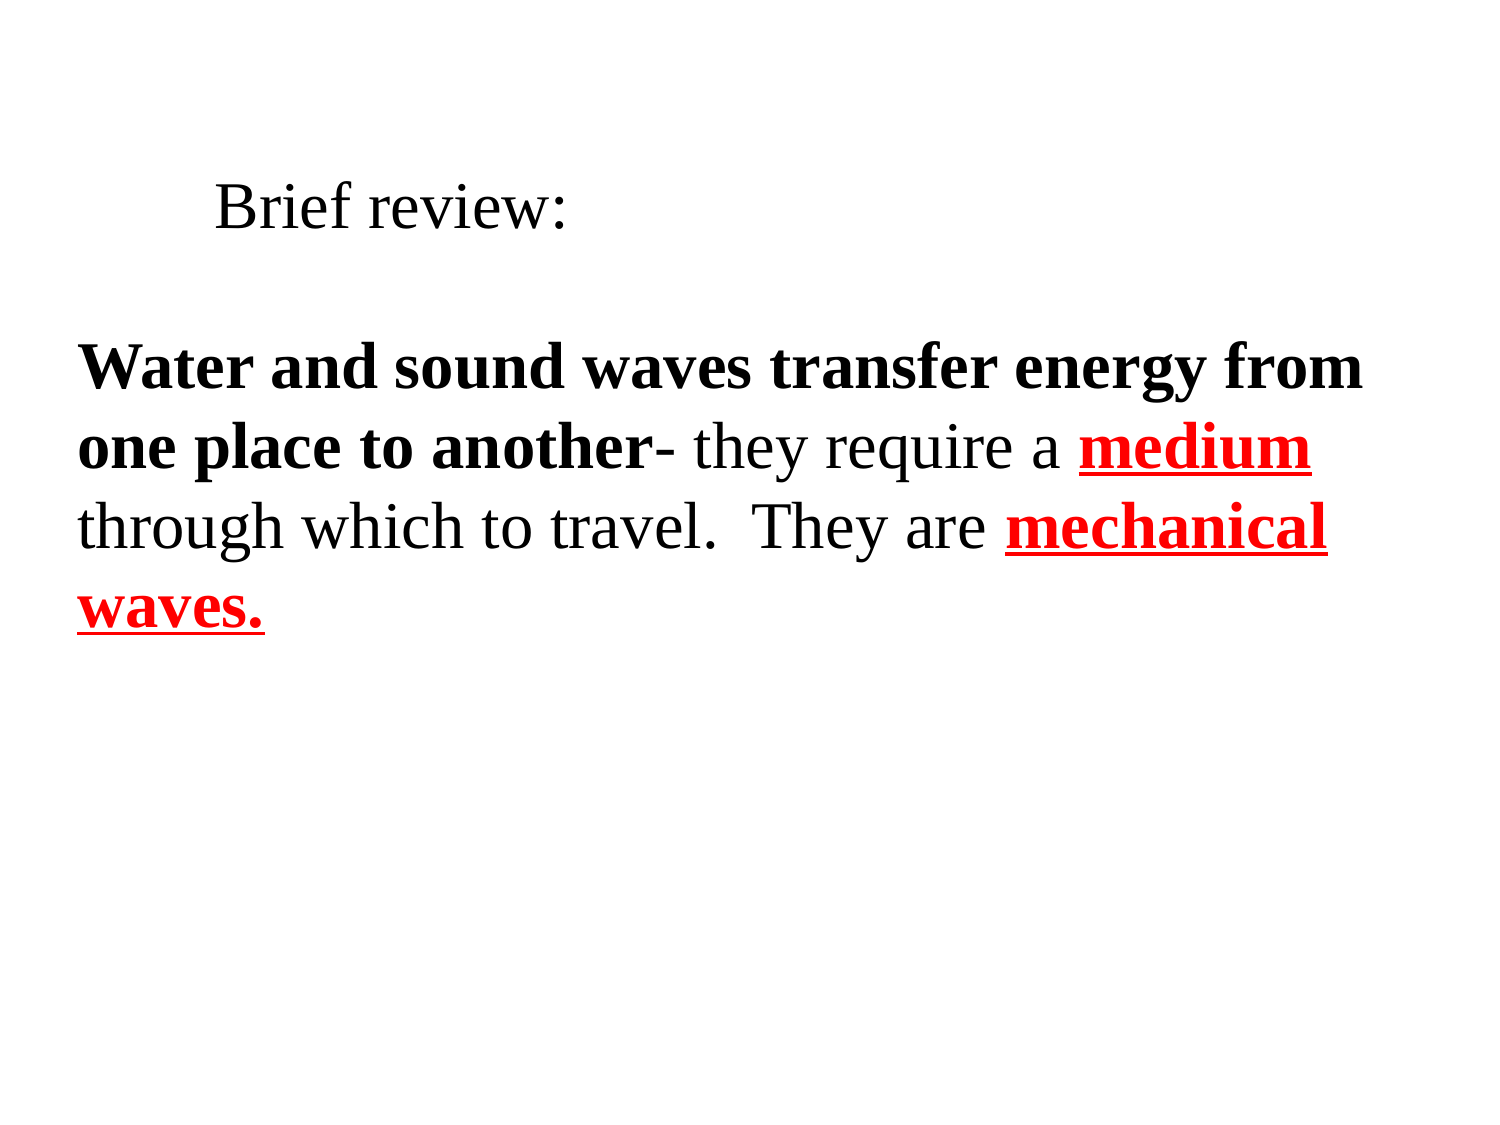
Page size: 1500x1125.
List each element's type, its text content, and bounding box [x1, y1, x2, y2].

title Brief review: Water and sound waves transfer energy from one place to another- they require a medium through which to travel. They are mechanical waves. [62, 113, 1426, 850]
